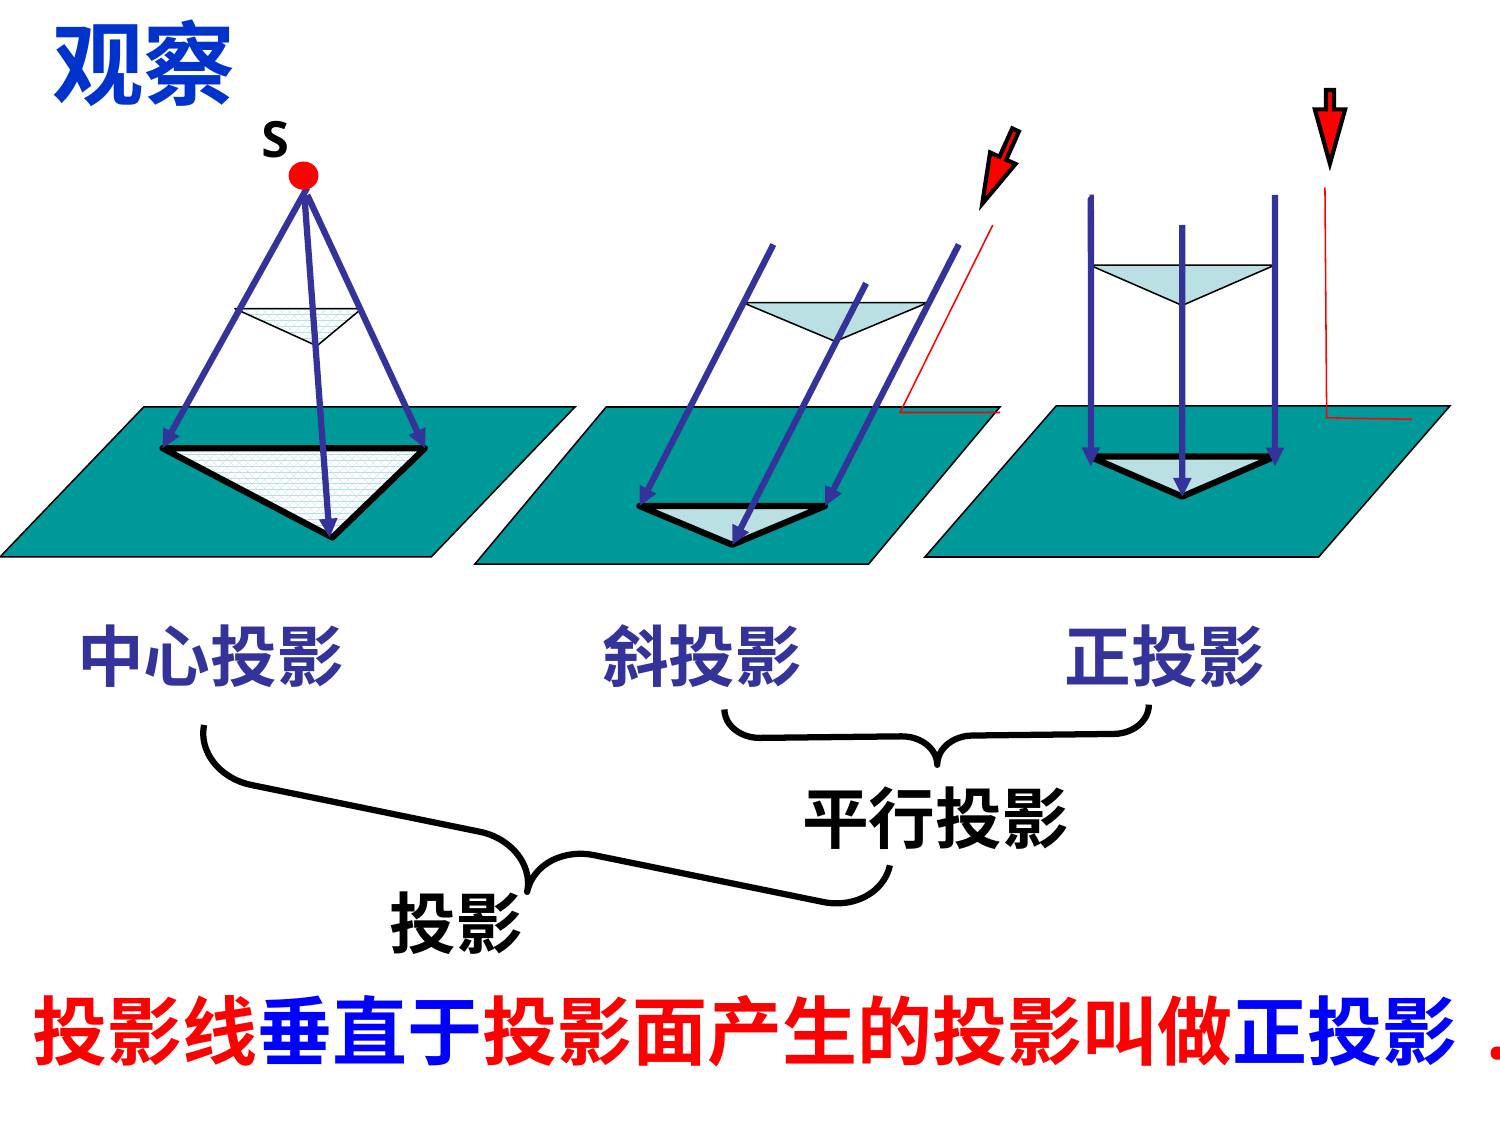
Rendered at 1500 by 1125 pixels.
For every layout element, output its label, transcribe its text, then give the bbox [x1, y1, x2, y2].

text_box 平行投影 [787, 769, 1088, 865]
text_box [224, 99, 325, 189]
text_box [162, 187, 425, 538]
text_box 投影 [375, 874, 550, 970]
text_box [1312, 99, 1422, 181]
text_box 正投影 [1049, 606, 1288, 702]
text_box 斜投影 [587, 606, 827, 702]
text_box [203, 724, 890, 904]
text_box 中心投影 [62, 606, 400, 702]
text_box 投影线垂直于投影面产生的投影叫做正投影. [17, 977, 1500, 1082]
text_box [724, 704, 1149, 765]
text_box [924, 405, 1450, 558]
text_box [1089, 194, 1275, 497]
text_box [959, 235, 1000, 413]
text_box [1324, 187, 1413, 420]
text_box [974, 149, 1078, 235]
text_box [959, 413, 995, 456]
text_box 观察 [37, 0, 1444, 125]
text_box [0, 406, 576, 557]
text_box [639, 244, 959, 545]
text_box [474, 407, 885, 565]
